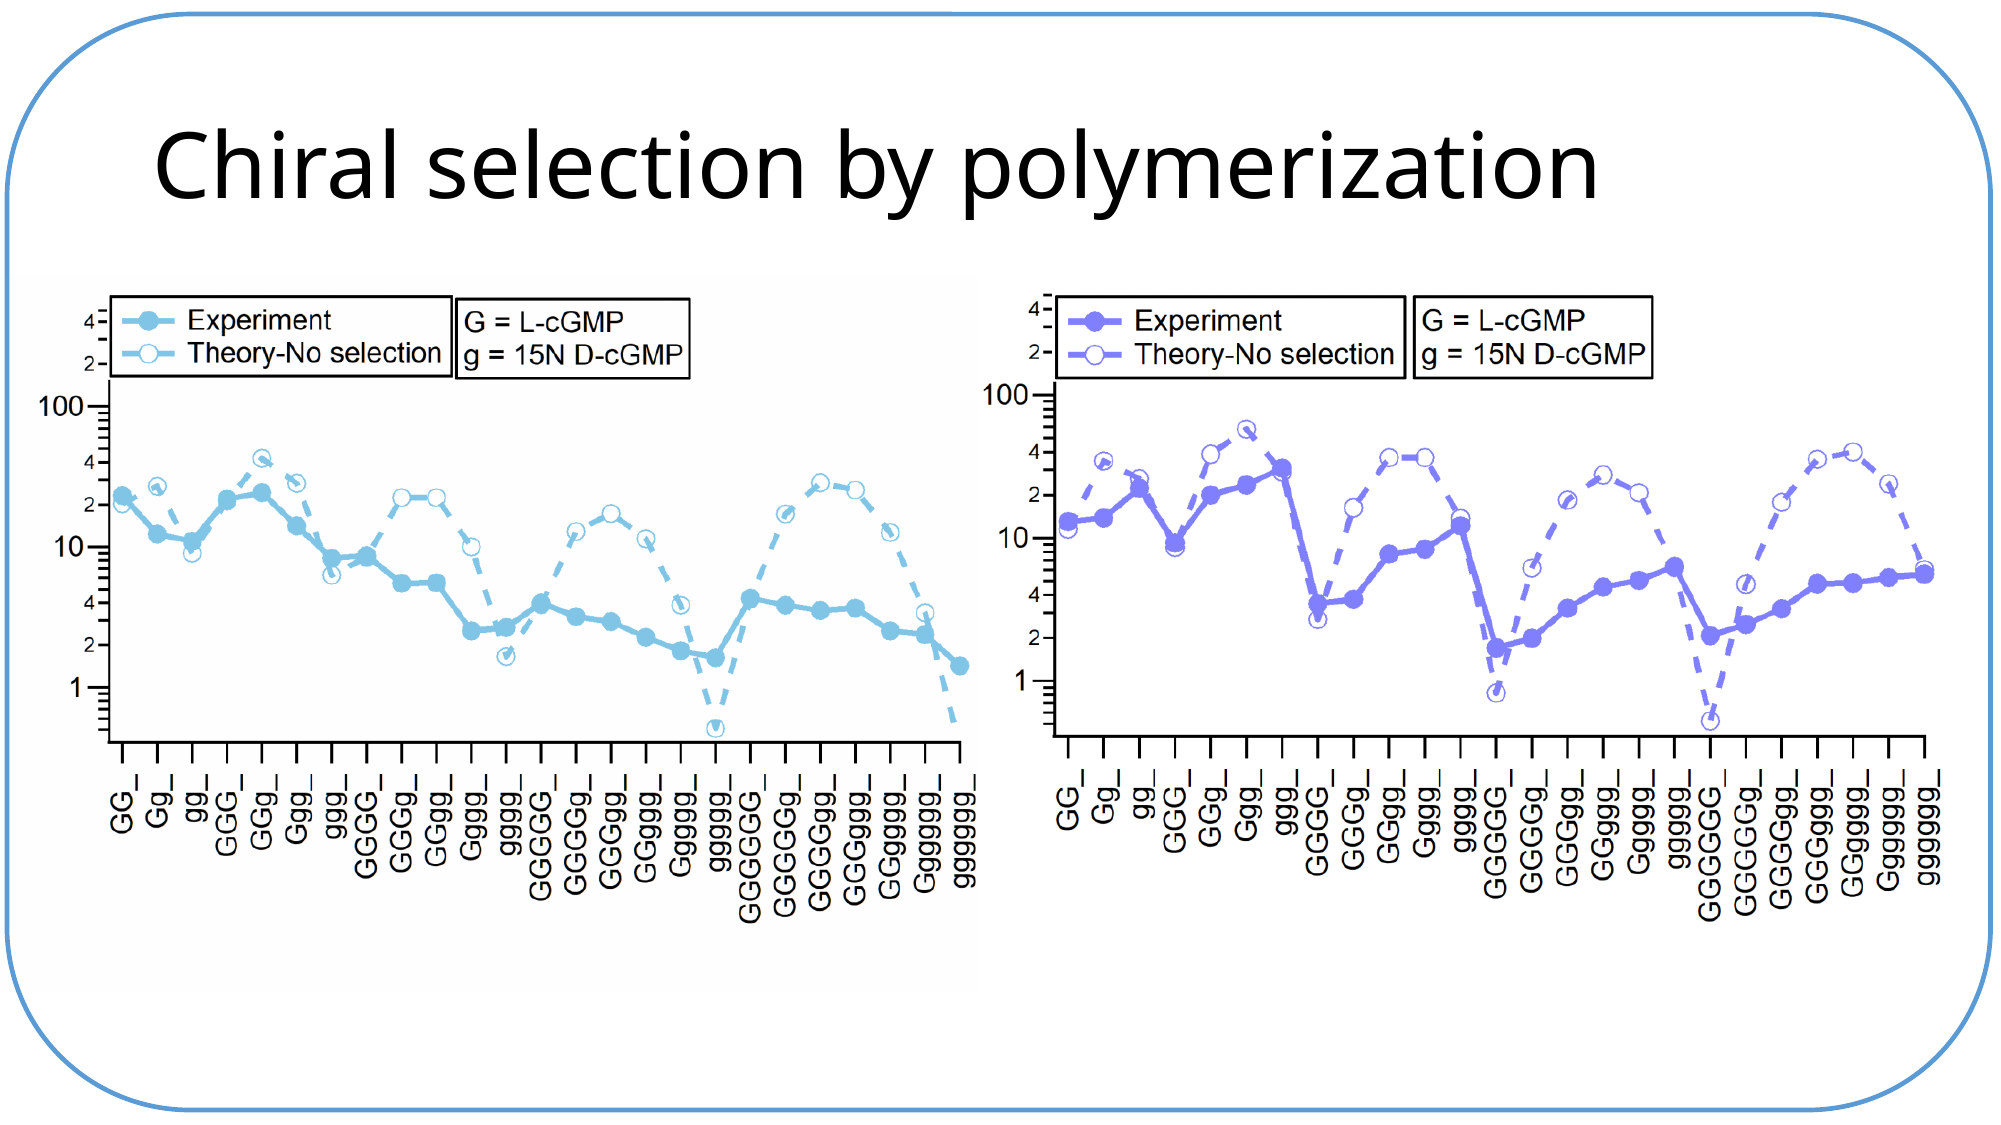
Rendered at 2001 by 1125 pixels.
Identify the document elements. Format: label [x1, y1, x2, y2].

list [0, 277, 977, 992]
picture [977, 261, 2000, 992]
text_box [17, 992, 1980, 1112]
text_box [5, 13, 1992, 277]
